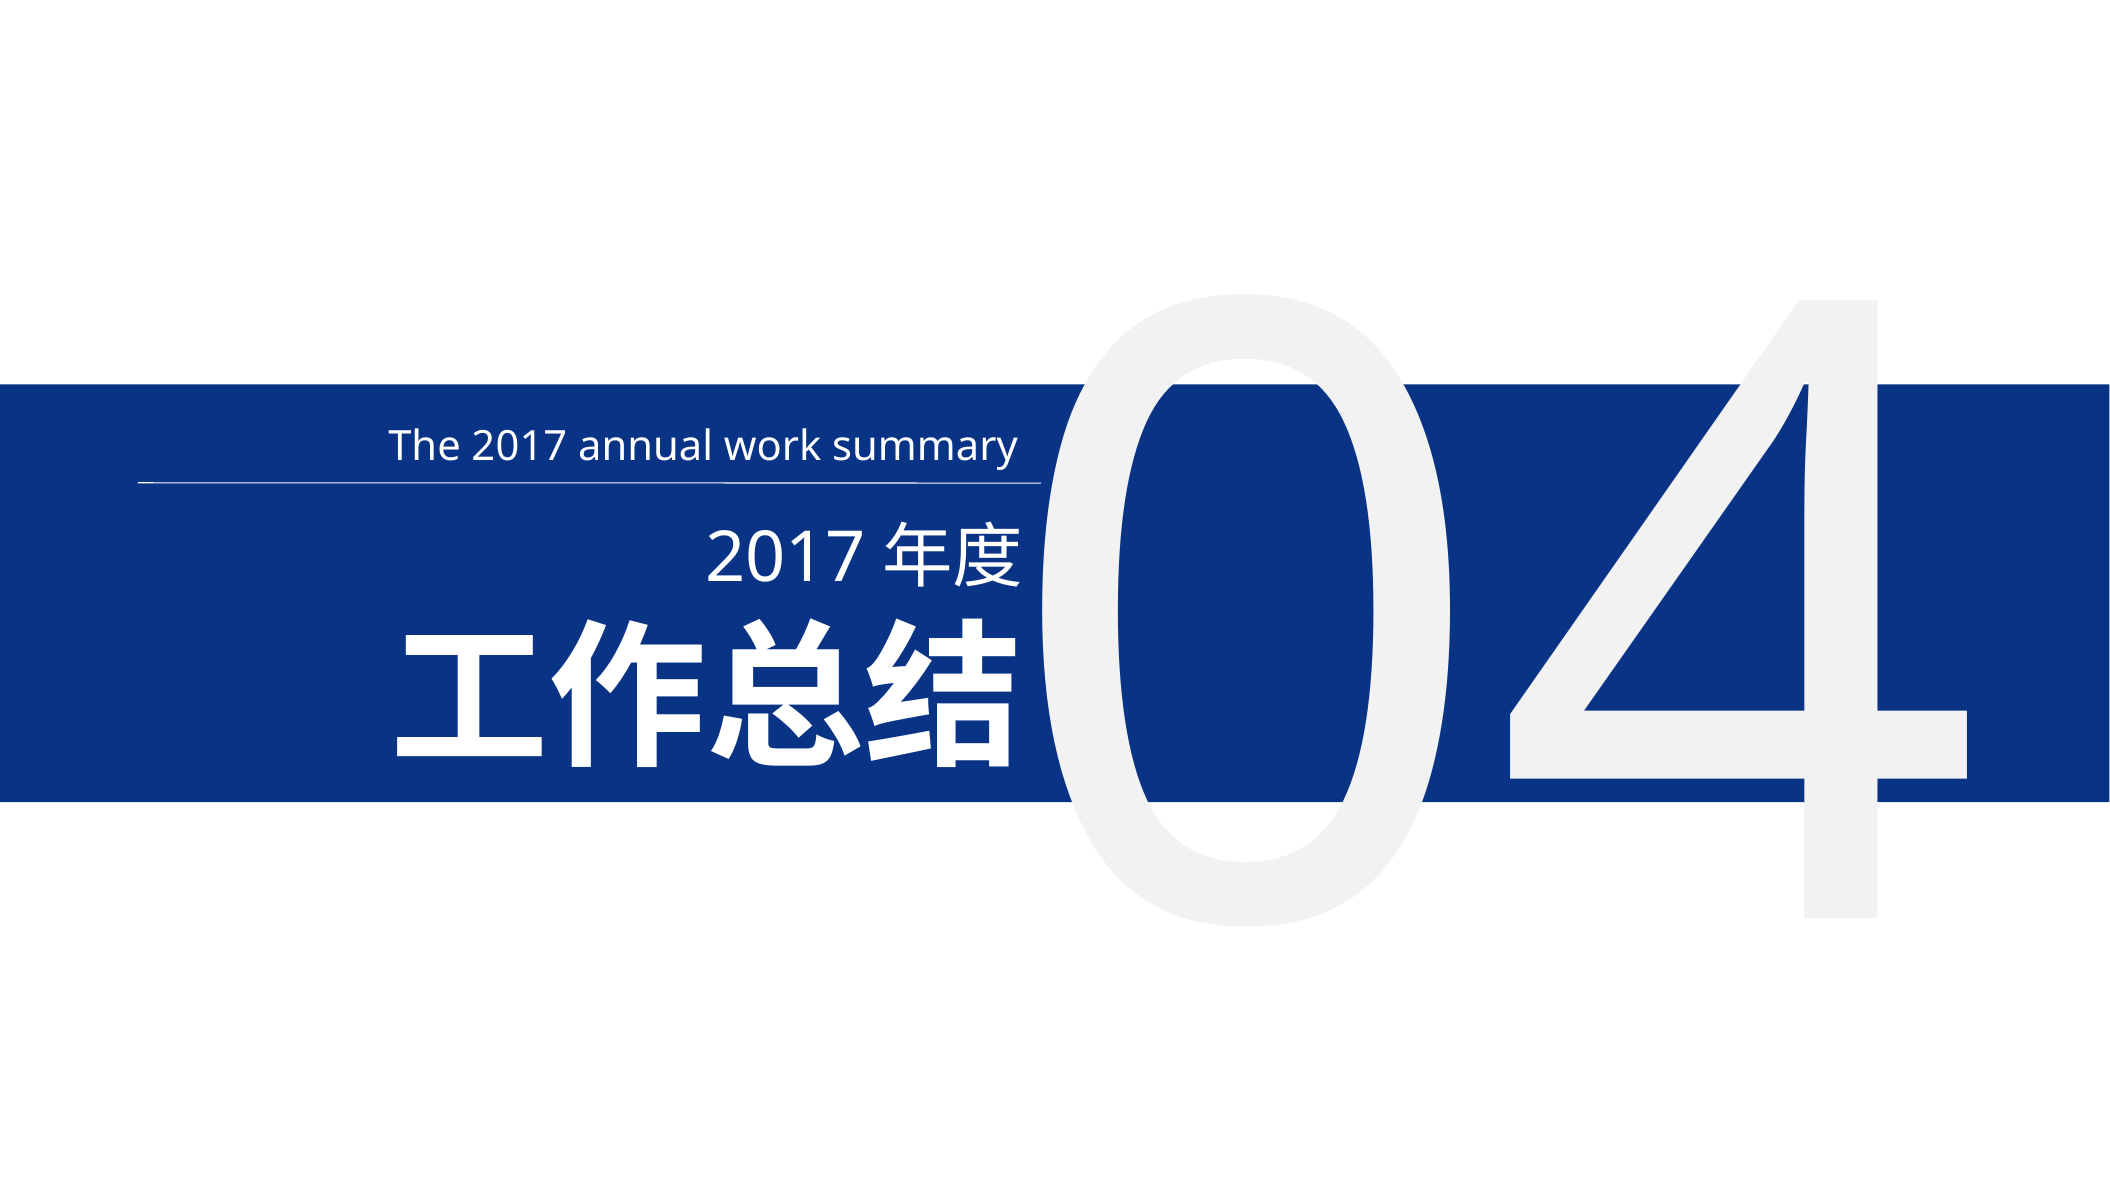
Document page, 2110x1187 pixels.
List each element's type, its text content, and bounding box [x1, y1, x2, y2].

text_box [0, 384, 985, 803]
text_box [2000, 384, 2110, 803]
text_box 2017年度 工作总结 [375, 503, 985, 793]
text_box 04 [985, 50, 2000, 1098]
text_box The 2017 annual work summary [373, 411, 985, 476]
